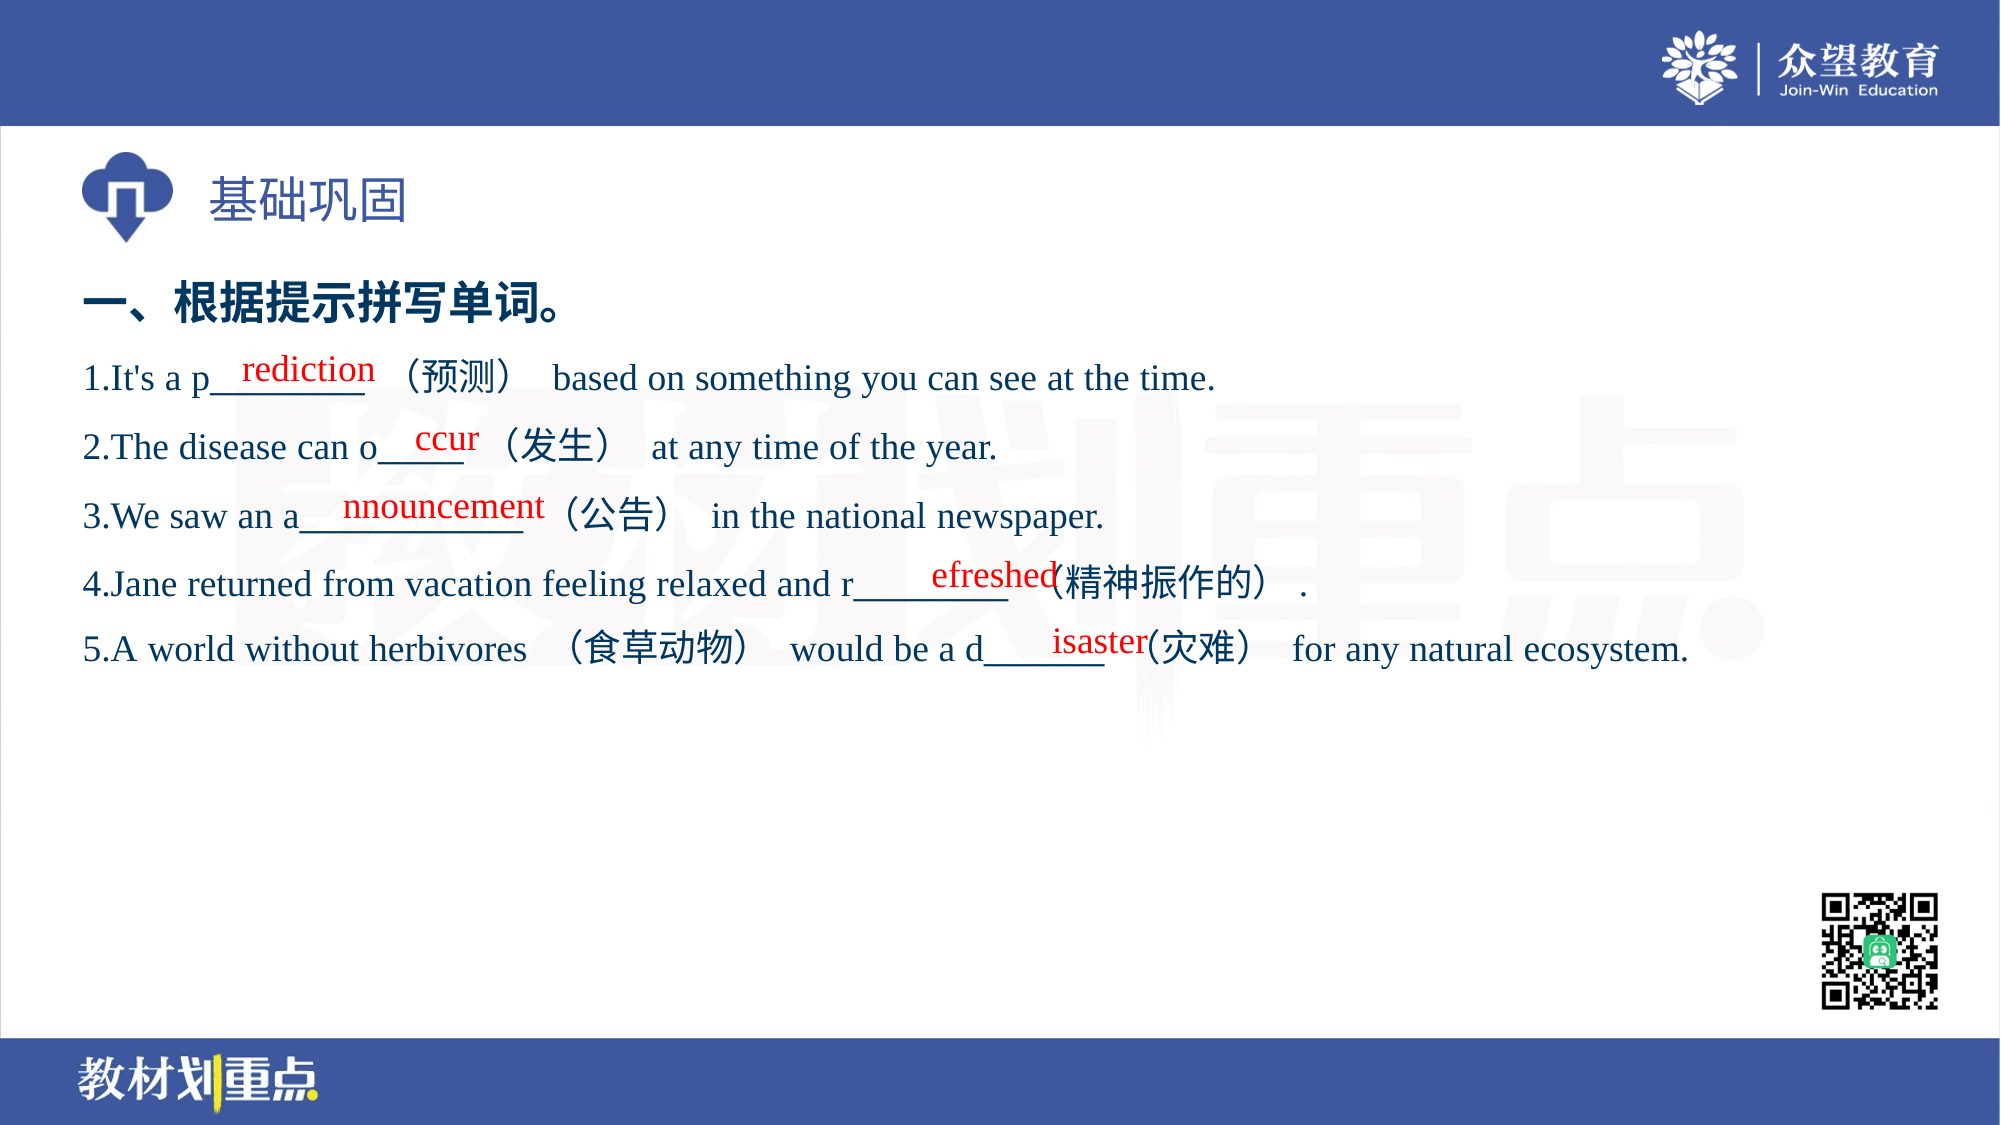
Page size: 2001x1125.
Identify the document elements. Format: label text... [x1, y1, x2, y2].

picture [0, 0, 2000, 1125]
text_box 一、根据提示拼写单词。 [82, 247, 1817, 329]
text_box rediction [228, 324, 390, 383]
text_box 1.It's a p_________ （预测） based on something you can see at the time. 2.The disease can o_____ （发生） at any time of the year. 3.We saw an a_____________ （公告） in the national newspaper. 4.Jane returned from vacation feeling relaxed and r_________ （精神振作的）. 5.A world without herbivores （食草动物） would be a d_______ （灾难） for any natural ecosystem. [82, 329, 1817, 663]
text_box nnouncement [329, 461, 559, 520]
text_box ccur [401, 393, 493, 452]
text_box isaster [1038, 595, 1162, 655]
text_box efreshed [917, 530, 1073, 589]
